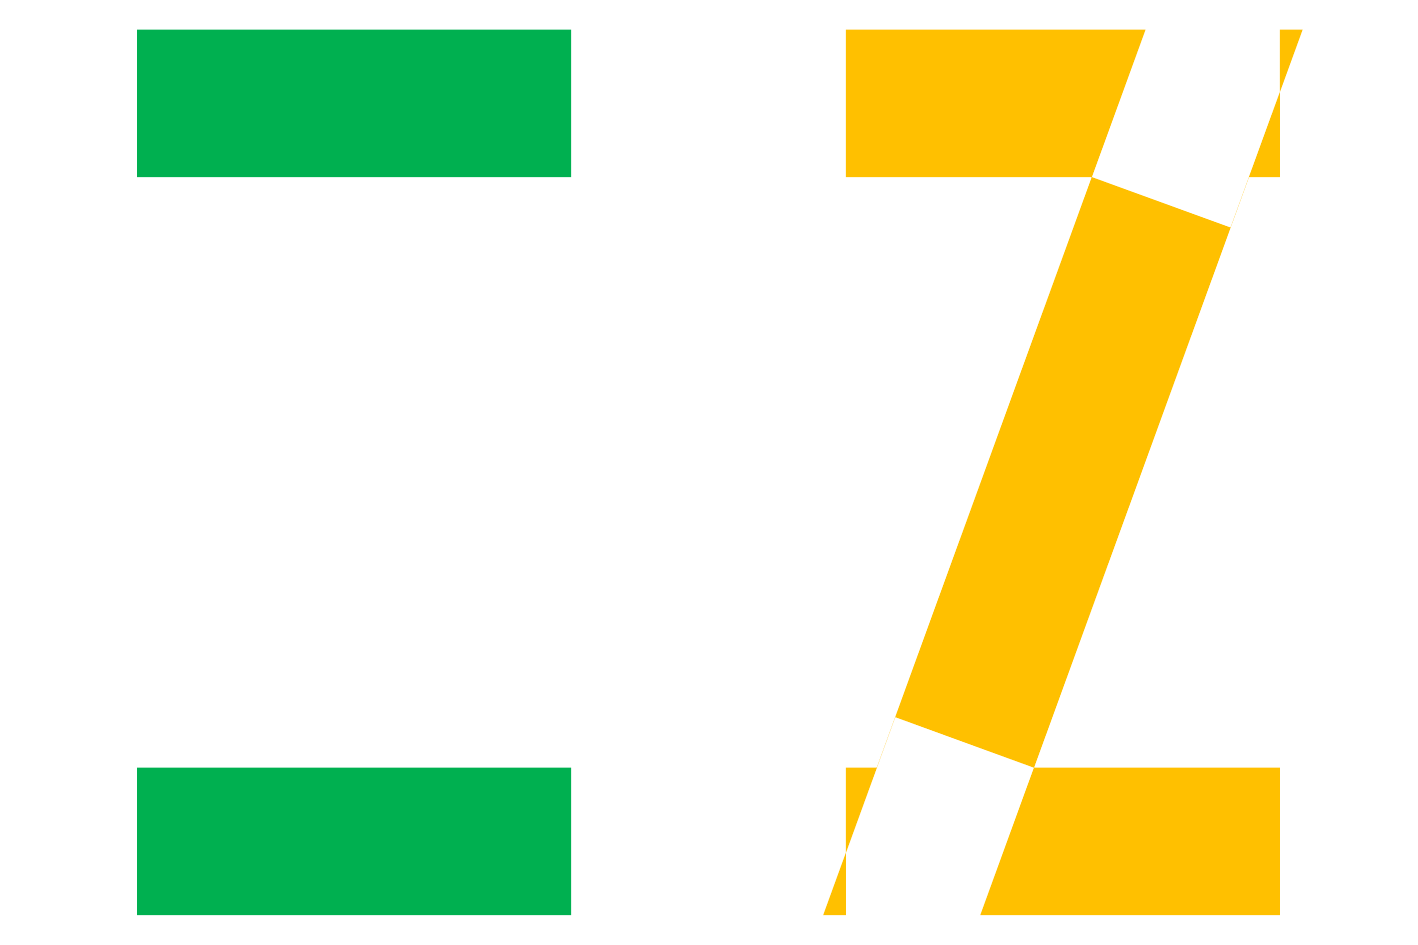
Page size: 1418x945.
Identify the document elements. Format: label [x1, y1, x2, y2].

text_box [136, 28, 572, 178]
text_box [136, 767, 572, 916]
text_box [821, 28, 1305, 917]
